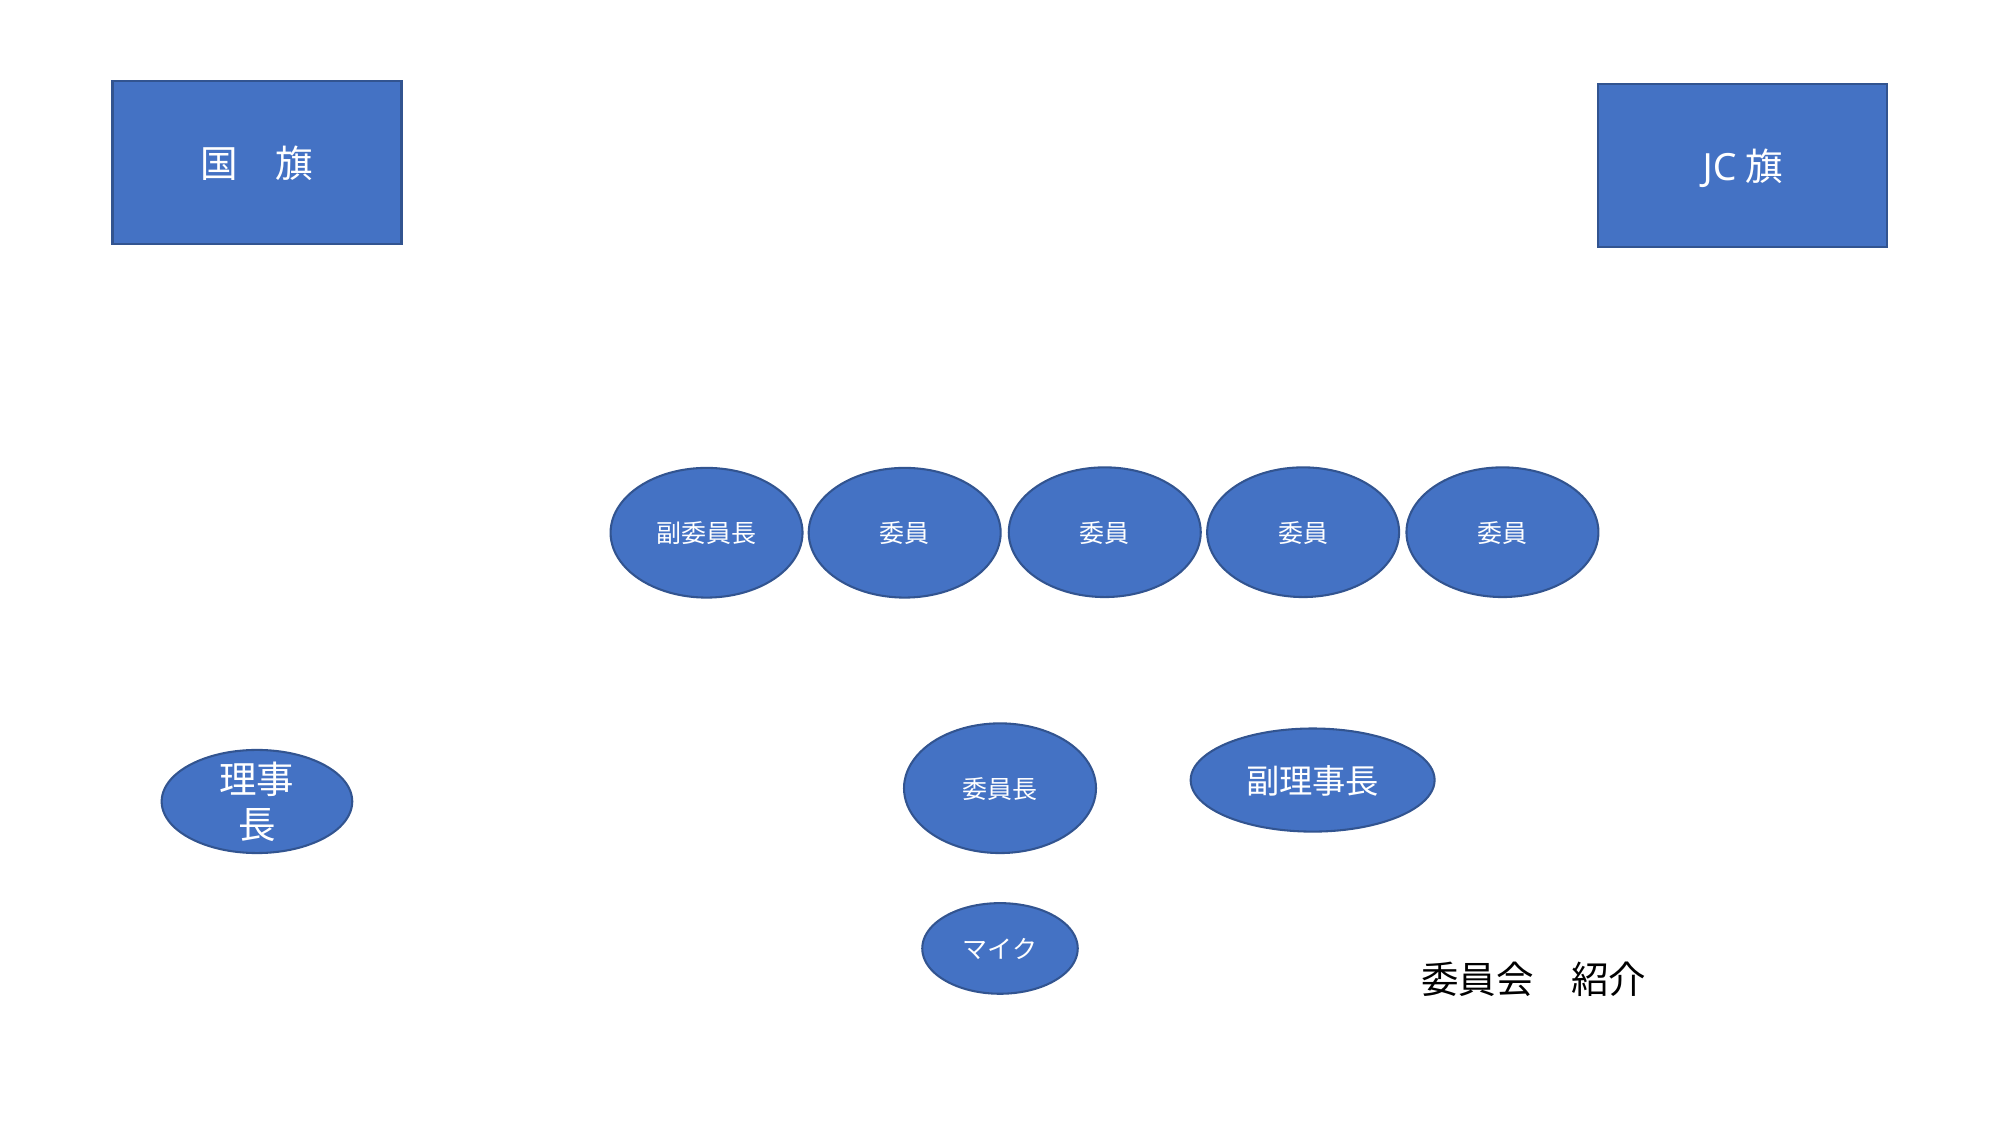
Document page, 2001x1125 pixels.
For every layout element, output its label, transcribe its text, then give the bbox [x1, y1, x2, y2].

text_box マイク [921, 902, 1079, 995]
text_box 委員長 [902, 722, 1098, 855]
text_box 理事長 [160, 748, 354, 855]
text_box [610, 467, 1599, 598]
text_box 委員会 紹介 [1406, 948, 1780, 1054]
text_box JC旗 [1597, 83, 1888, 248]
text_box 国 旗 [111, 80, 403, 245]
text_box 副理事長 [1189, 727, 1436, 833]
